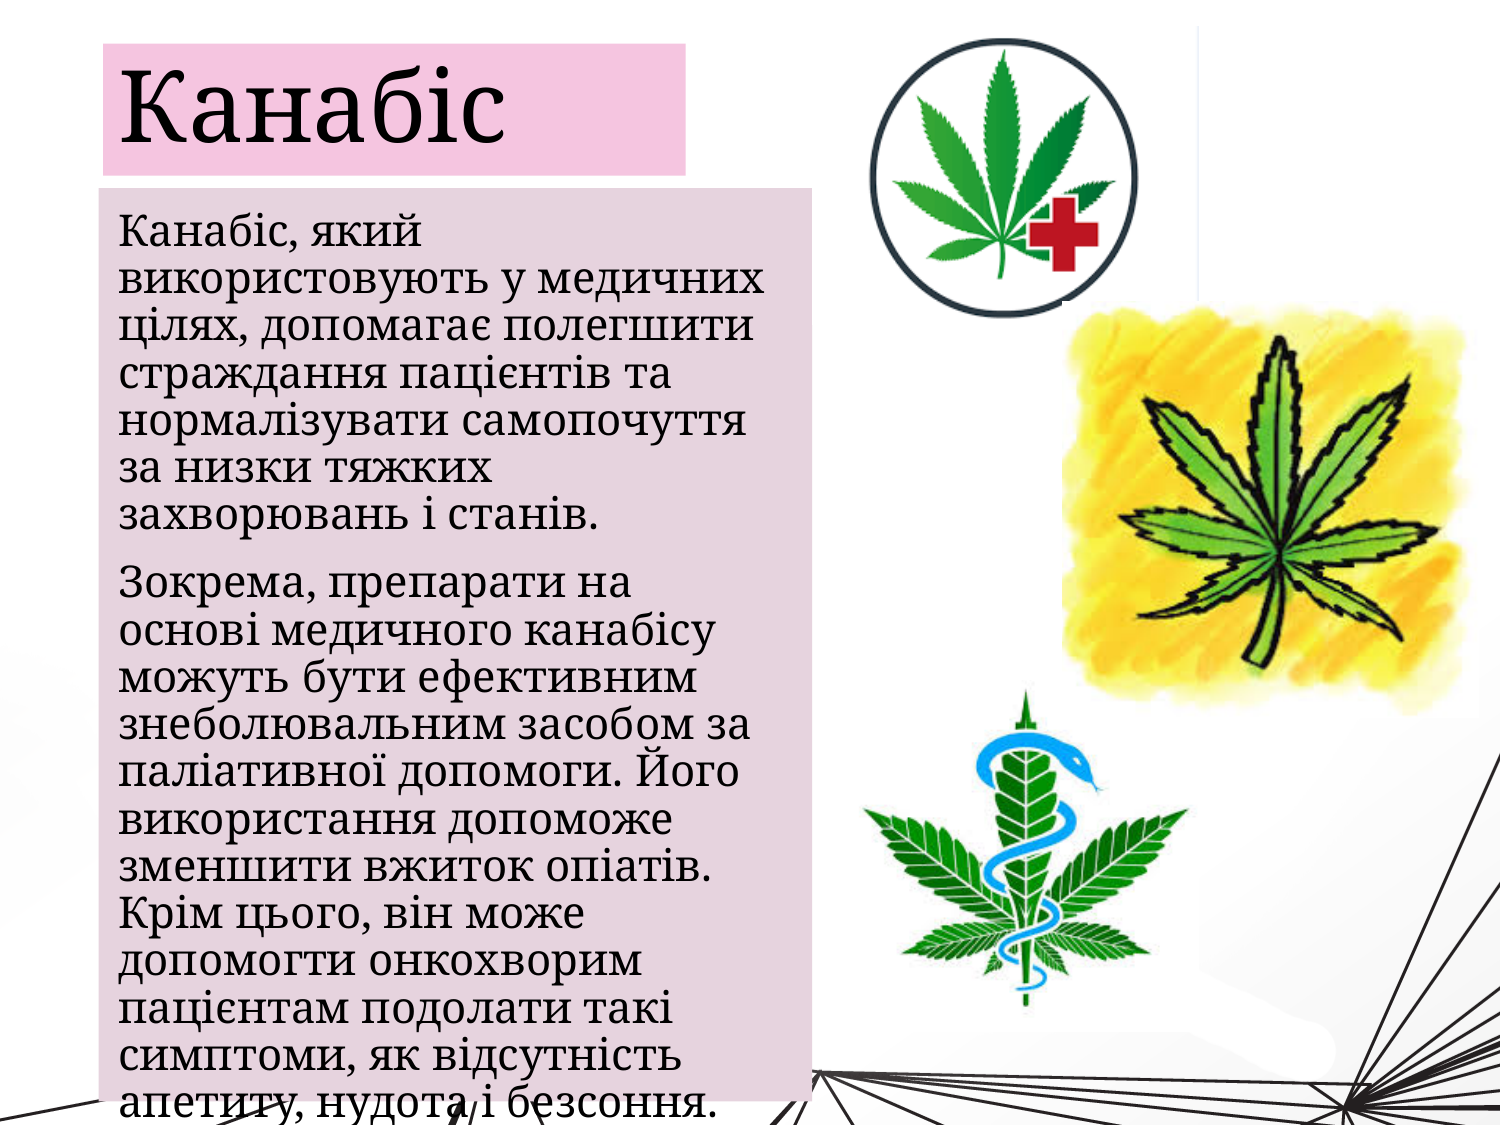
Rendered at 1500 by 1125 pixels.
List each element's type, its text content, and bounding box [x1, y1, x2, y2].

picture [0, 0, 1500, 1125]
list Канабіс, який використовують у медичних цілях, допомагає полегшити страждання пацієнтів та нормалізувати самопочуття за низки тяжких захворювань і станів. Зокрема, препарати на основі медичного канабісу можуть бути ефективним знеболювальним засобом за паліативної допомоги. Його використання допоможе зменшити вжиток опіатів. Крім цього, він може допомогти онкохворим пацієнтам подолати такі симптоми, як відсутність апетиту, нудота і безсоння. [103, 201, 784, 974]
title Канабіс [103, 0, 1397, 220]
text_box [98, 187, 813, 1102]
